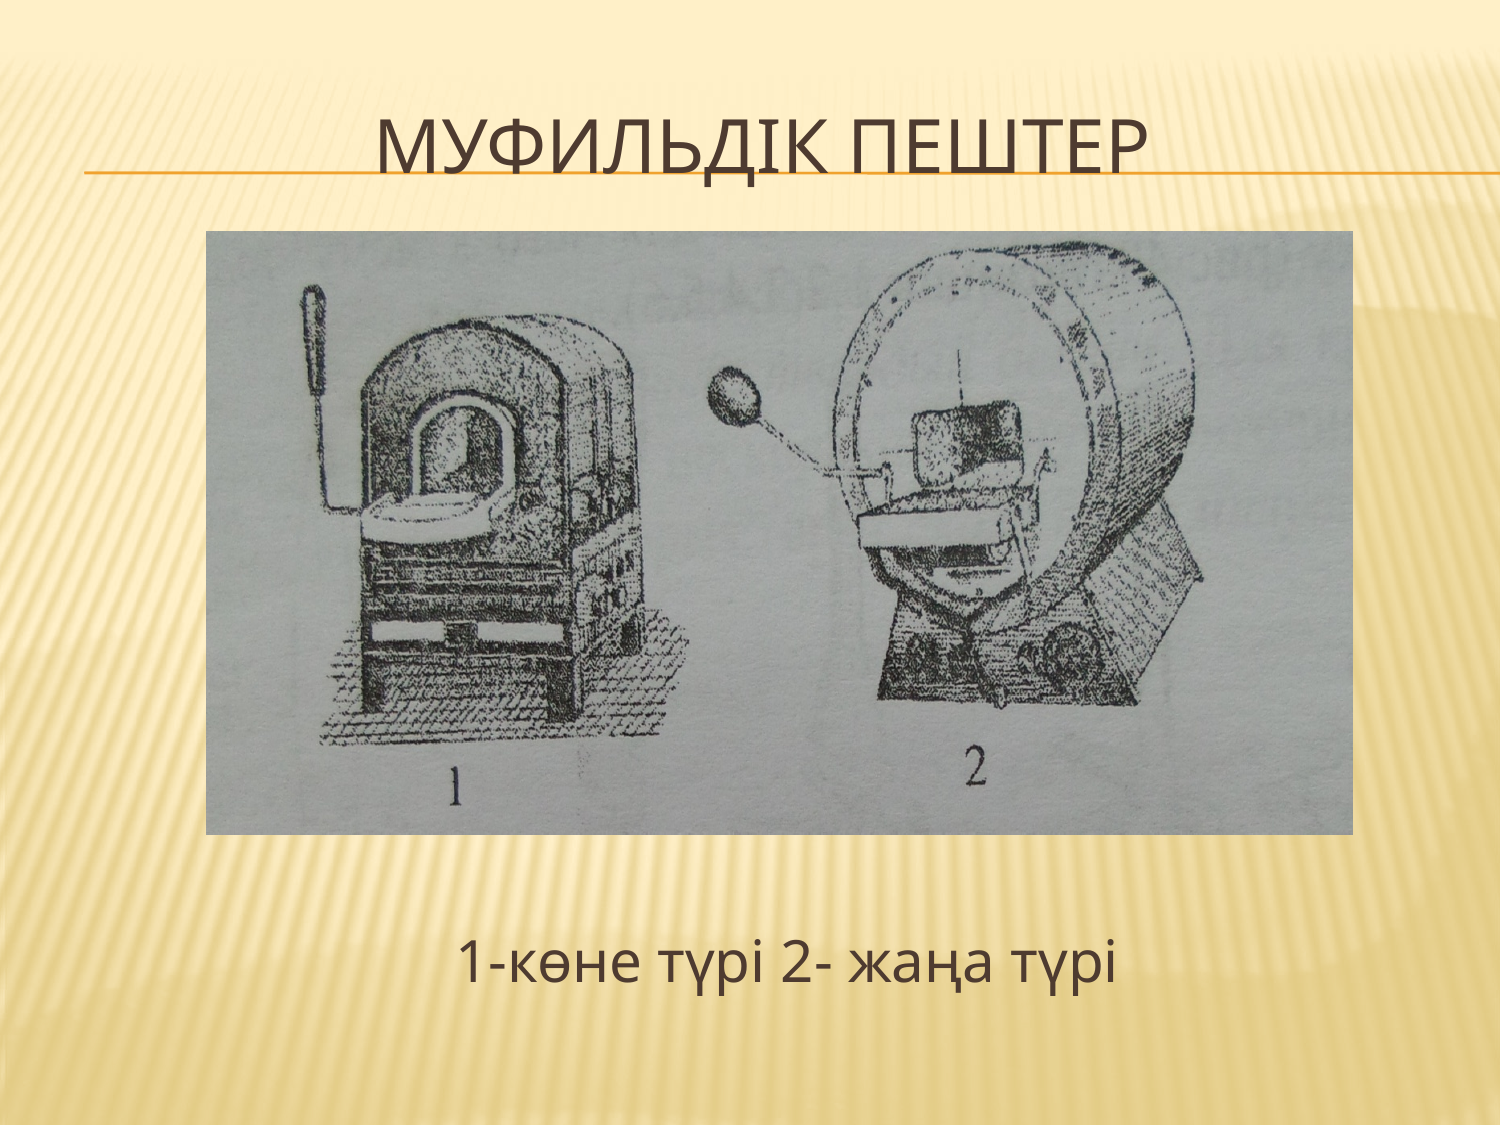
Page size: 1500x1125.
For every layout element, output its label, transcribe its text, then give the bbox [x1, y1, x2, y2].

list 1-көне түрі 2- жаңа түрі [75, 916, 1500, 1033]
picture [206, 231, 1353, 835]
title Муфильдік пештер [50, 75, 1475, 213]
